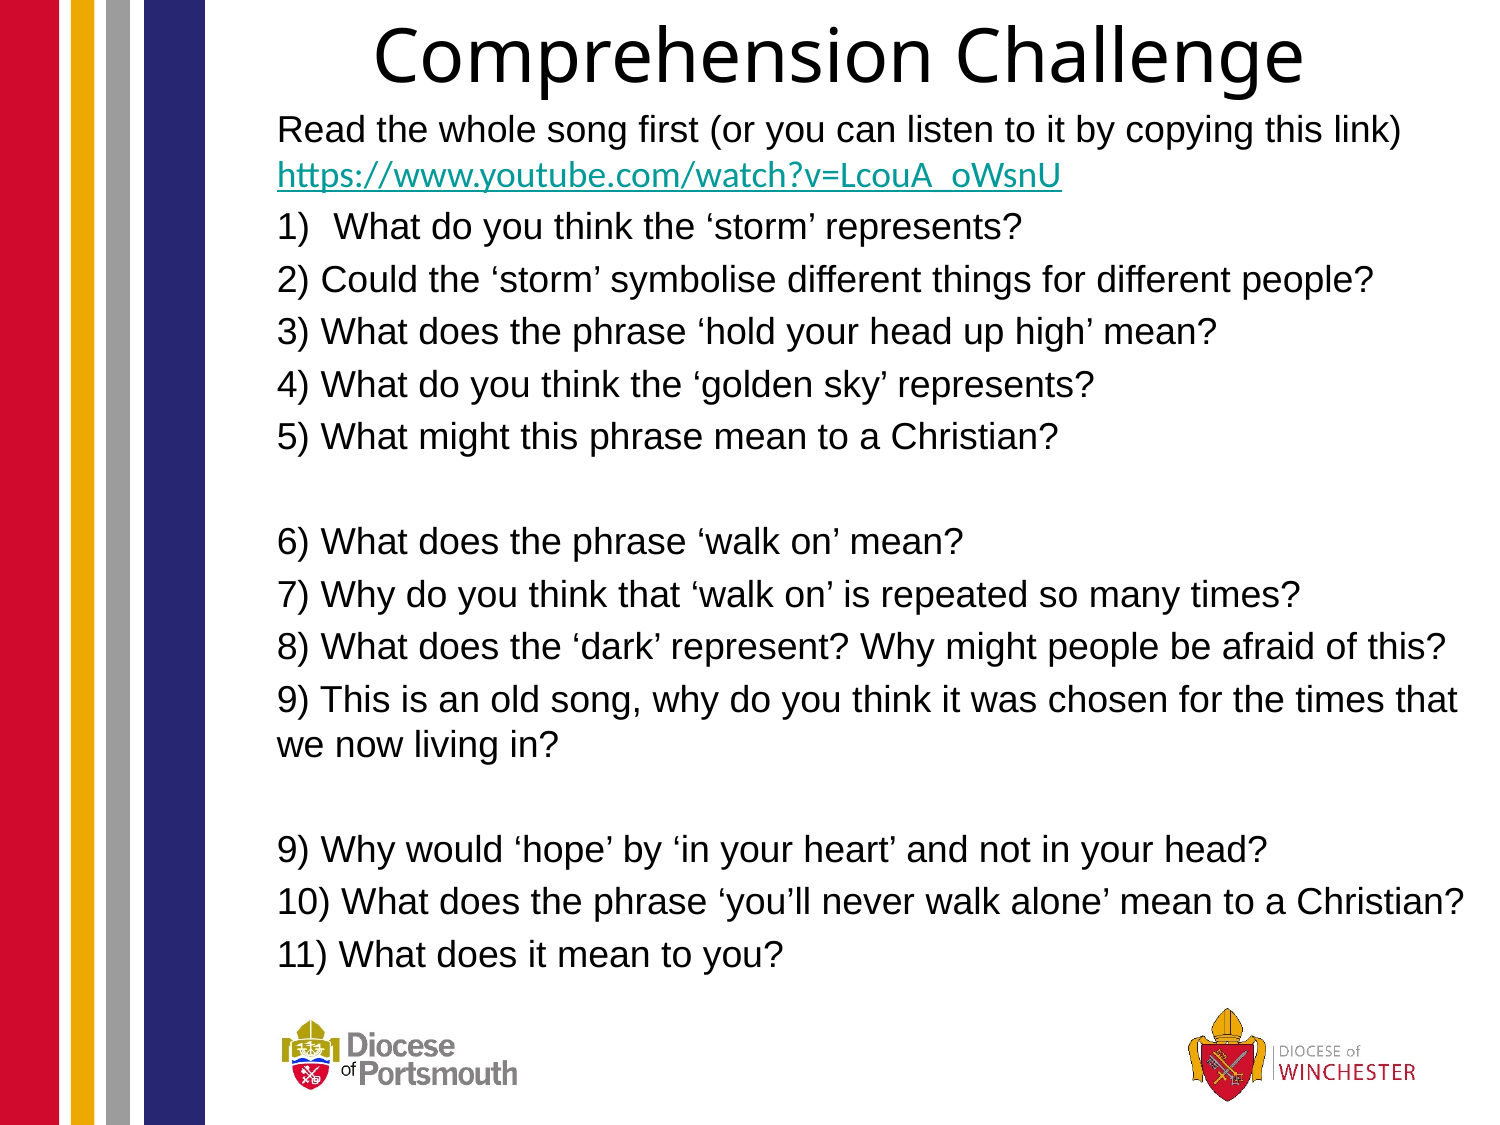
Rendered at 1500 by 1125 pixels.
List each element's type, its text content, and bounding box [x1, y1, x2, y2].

list Read the whole song first (or you can listen to it by copying this link) https://www.youtube.com/watch?v=LcouA_oWsnU What do you think the ‘storm’ represents? 2) Could the ‘storm’ symbolise different things for different people? 3) What does the phrase ‘hold your head up high’ mean? 4) What do you think the ‘golden sky’ represents? 5) What might this phrase mean to a Christian? 6) What does the phrase ‘walk on’ mean? 7) Why do you think that ‘walk on’ is repeated so many times? 8) What does the ‘dark’ represent? Why might people be afraid of this? 9) This is an old song, why do you think it was chosen for the times that we now living in? 9) Why would ‘hope’ by ‘in your heart’ and not in your head? 10) What does the phrase ‘you’ll never walk alone’ mean to a Christian? 11) What does it mean to you? [261, 97, 1491, 1012]
title Comprehension Challenge [265, 30, 1414, 97]
picture [277, 1017, 521, 1092]
picture [1175, 1012, 1424, 1106]
